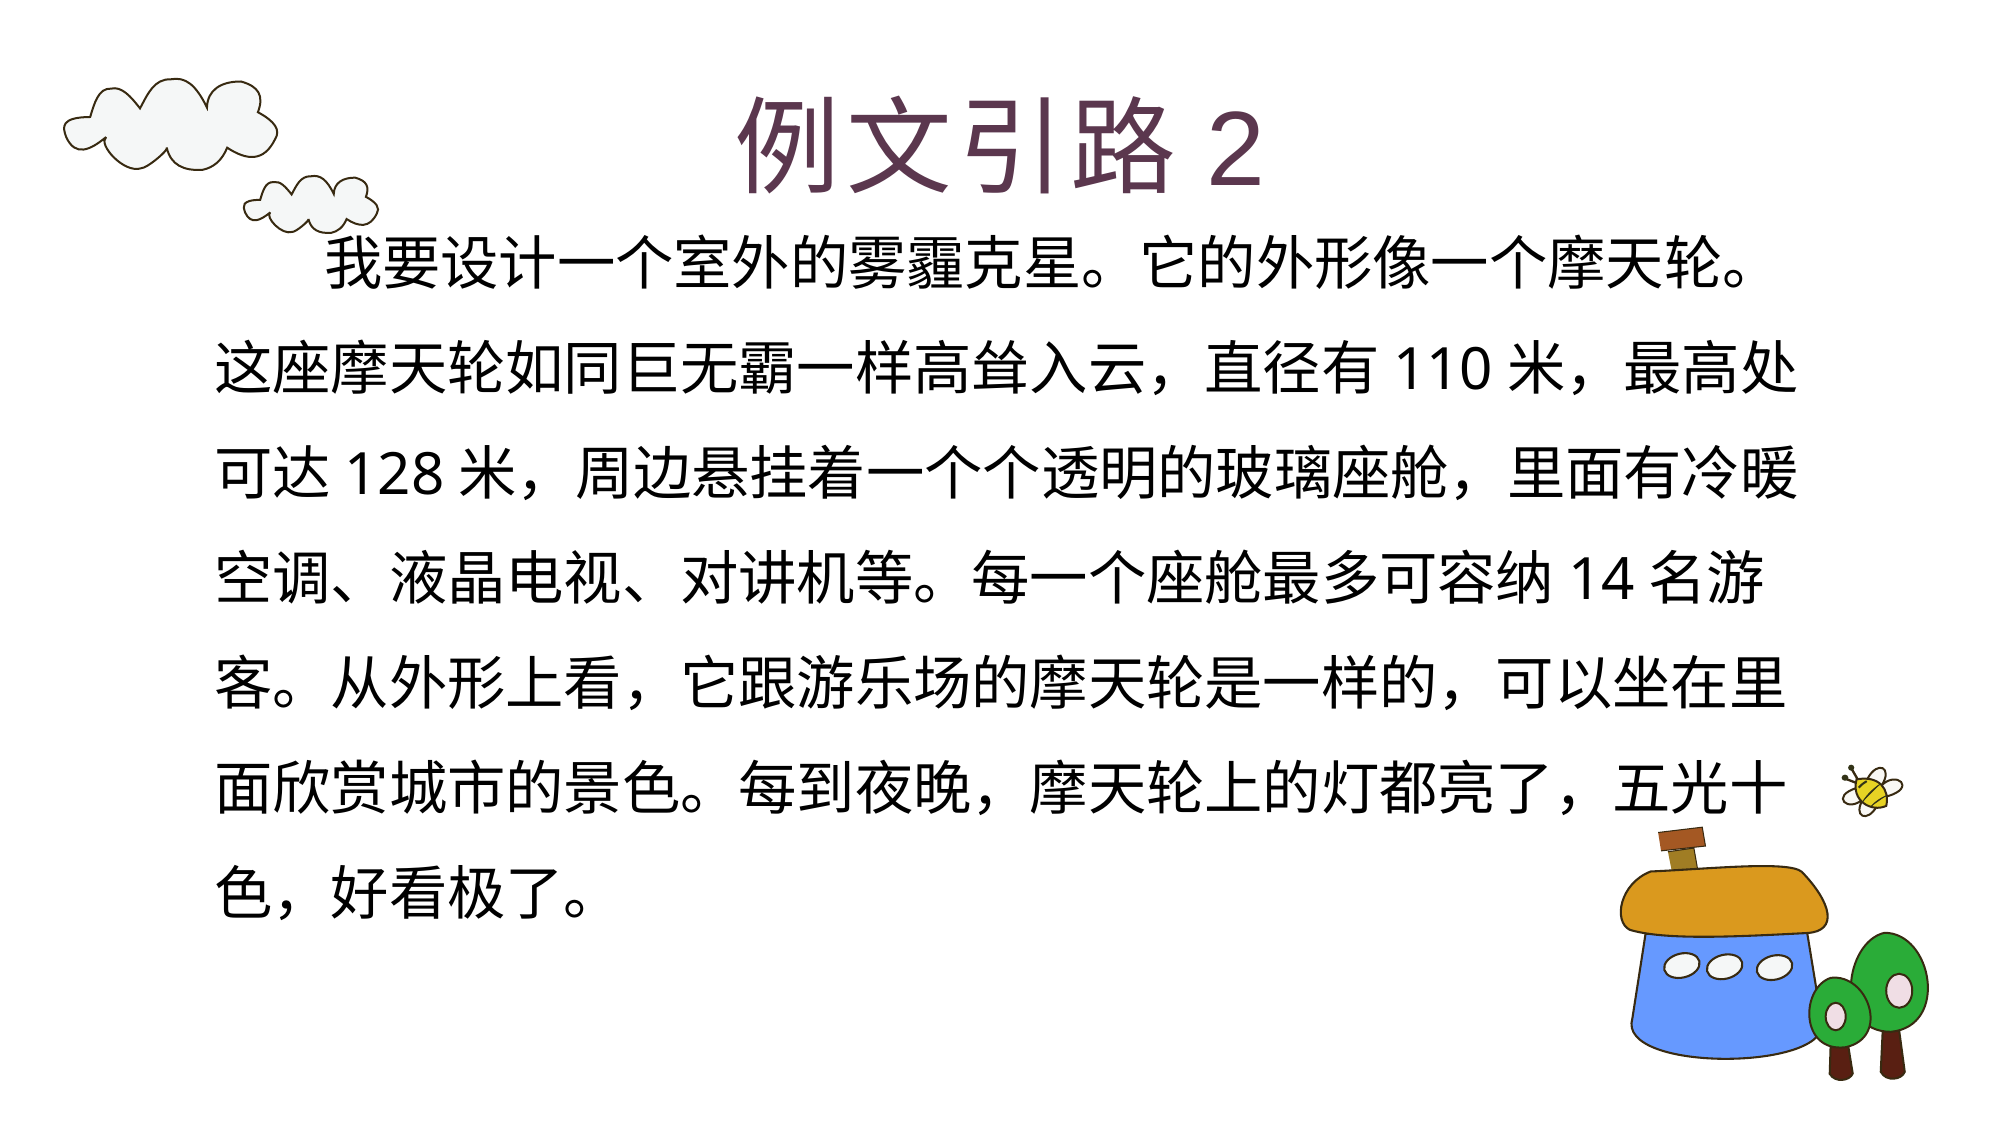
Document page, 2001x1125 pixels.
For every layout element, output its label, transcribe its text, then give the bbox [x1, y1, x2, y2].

text_box 例文引路2 [689, 72, 1311, 183]
text_box 我要设计一个室外的雾霾克星。它的外形像一个摩天轮。这座摩天轮如同巨无霸一样高耸入云，直径有110米，最高处可达128米，周边悬挂着一个个透明的玻璃座舱，里面有冷暖空调、液晶电视、对讲机等。每一个座舱最多可容纳14名游客。从外形上看，它跟游乐场的摩天轮是一样的，可以坐在里面欣赏城市的景色。每到夜晚，摩天轮上的灯都亮了，五光十色，好看极了。 [199, 183, 1828, 934]
